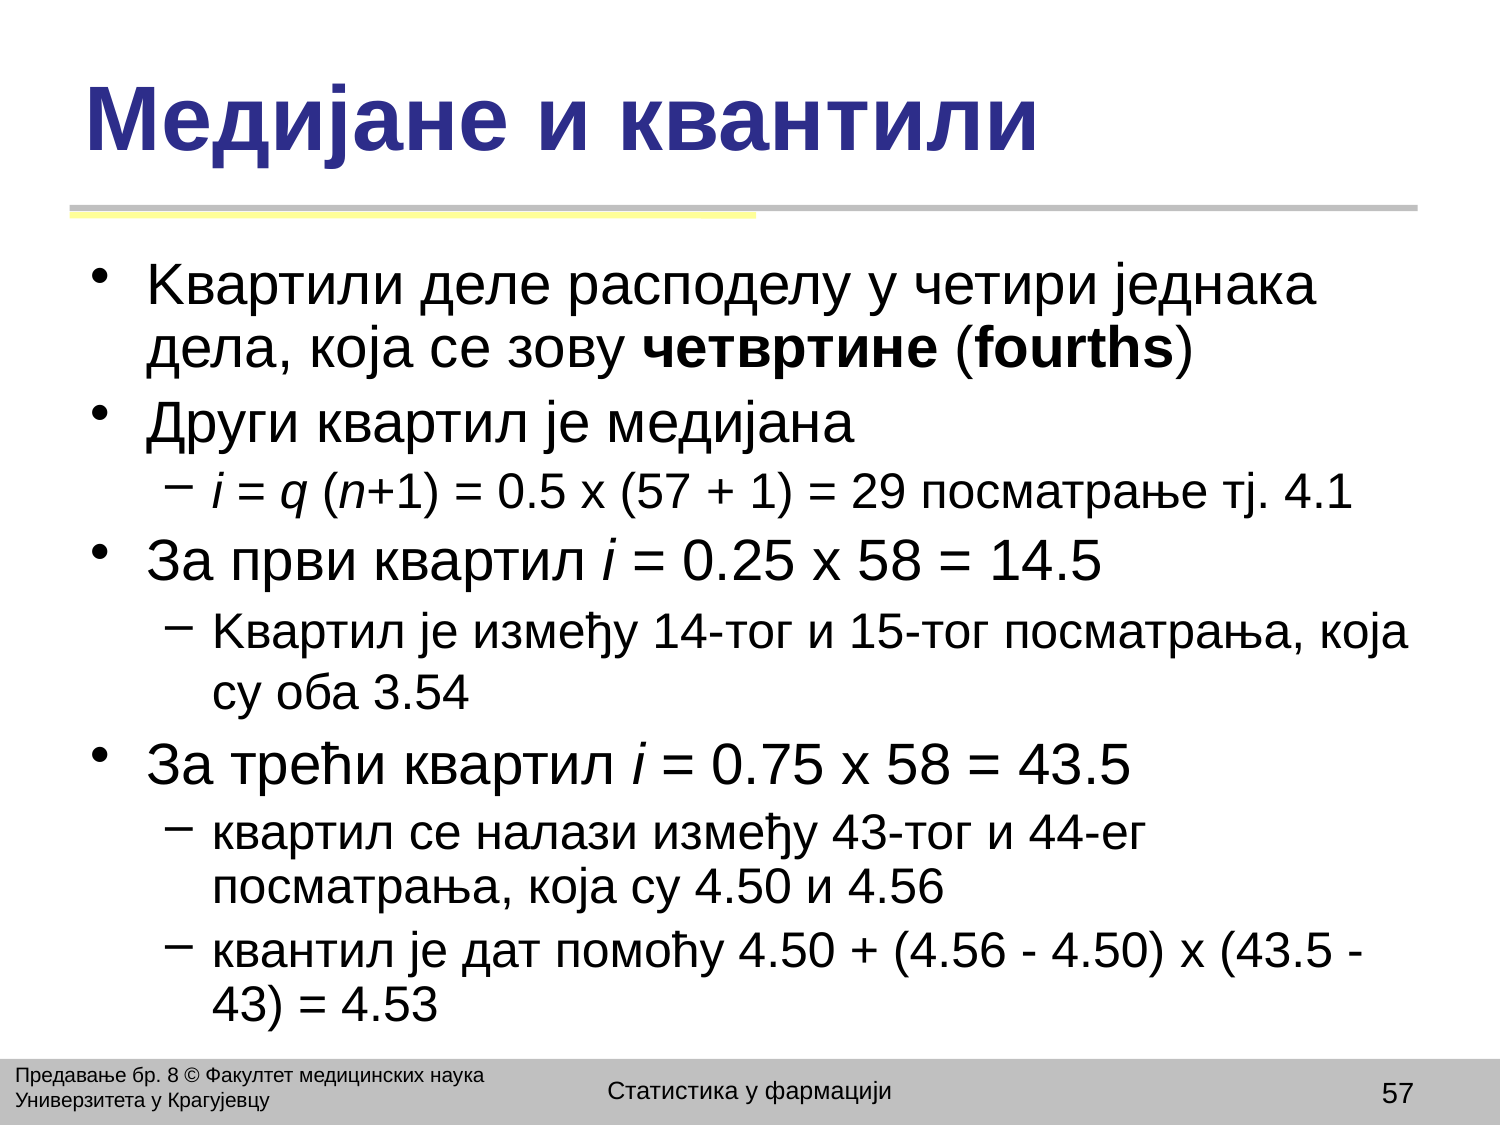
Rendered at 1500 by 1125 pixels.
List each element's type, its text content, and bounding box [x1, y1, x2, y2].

slide_number 57 [1079, 1066, 1430, 1125]
slide_number Предавање бр. 8 © Факултет медицинских наука Универзитета у Крагујевцу [0, 1053, 631, 1108]
title Медијане и квантили [69, 19, 1426, 208]
footer Статистика у фармацији [512, 1066, 988, 1125]
list Kвартили деле расподелу у четири једнака дела, која се зову четвртине (fourths) Други квартил је медијана i = q (n+1) = 0.5 x (57 + 1) = 29 посматрање тј. 4.1 За први квартил i = 0.25 x 58 = 14.5 Kвартил је између 14-тог и 15-тог посматрања, која су оба 3.54 За трећи квартил i = 0.75 x 58 = 43.5 квартил се налази између 43-тог и 44-ег посматрања, која су 4.50 и 4.56 квантил је дат помоћу 4.50 + (4.56 - 4.50) x (43.5 - 43) = 4.53 [74, 246, 1426, 1023]
